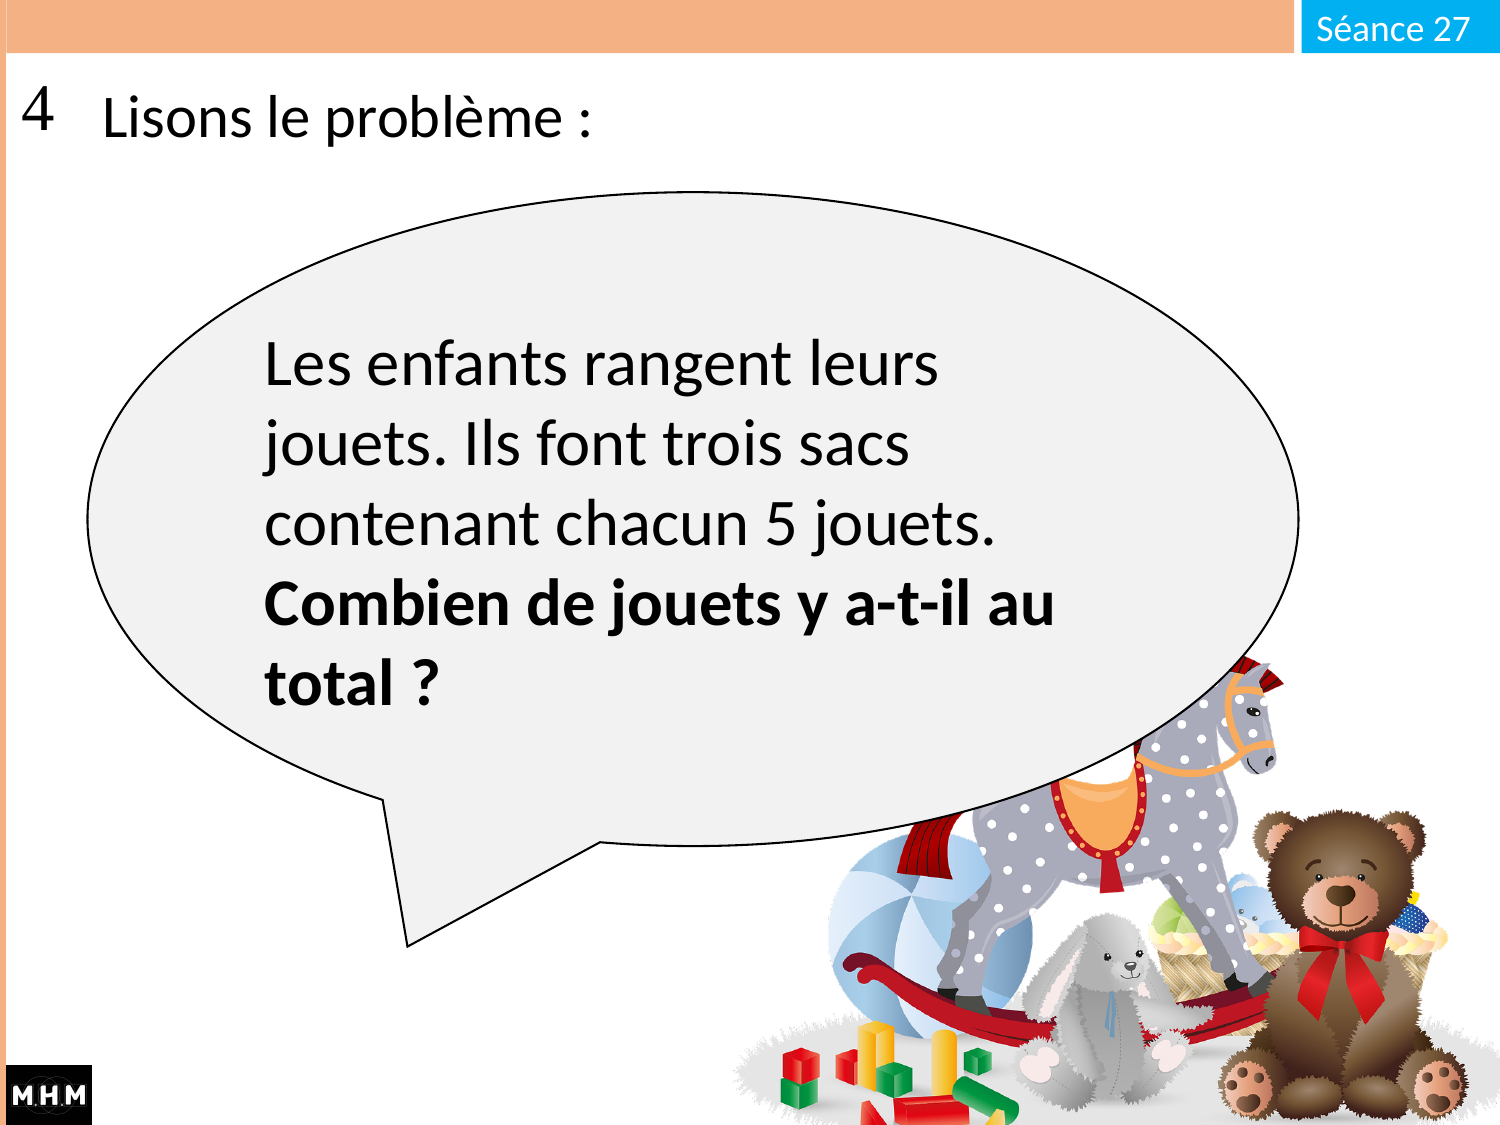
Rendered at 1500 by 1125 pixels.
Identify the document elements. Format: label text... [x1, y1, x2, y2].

picture [6, 1065, 92, 1125]
title Lisons le problème : [87, 32, 1382, 158]
text_box Les enfants rangent leurs jouets. Ils font trois sacs contenant chacun 5 jouets. Combien de jouets y a-t-il au total ? [86, 191, 1300, 949]
picture [732, 651, 1500, 1125]
